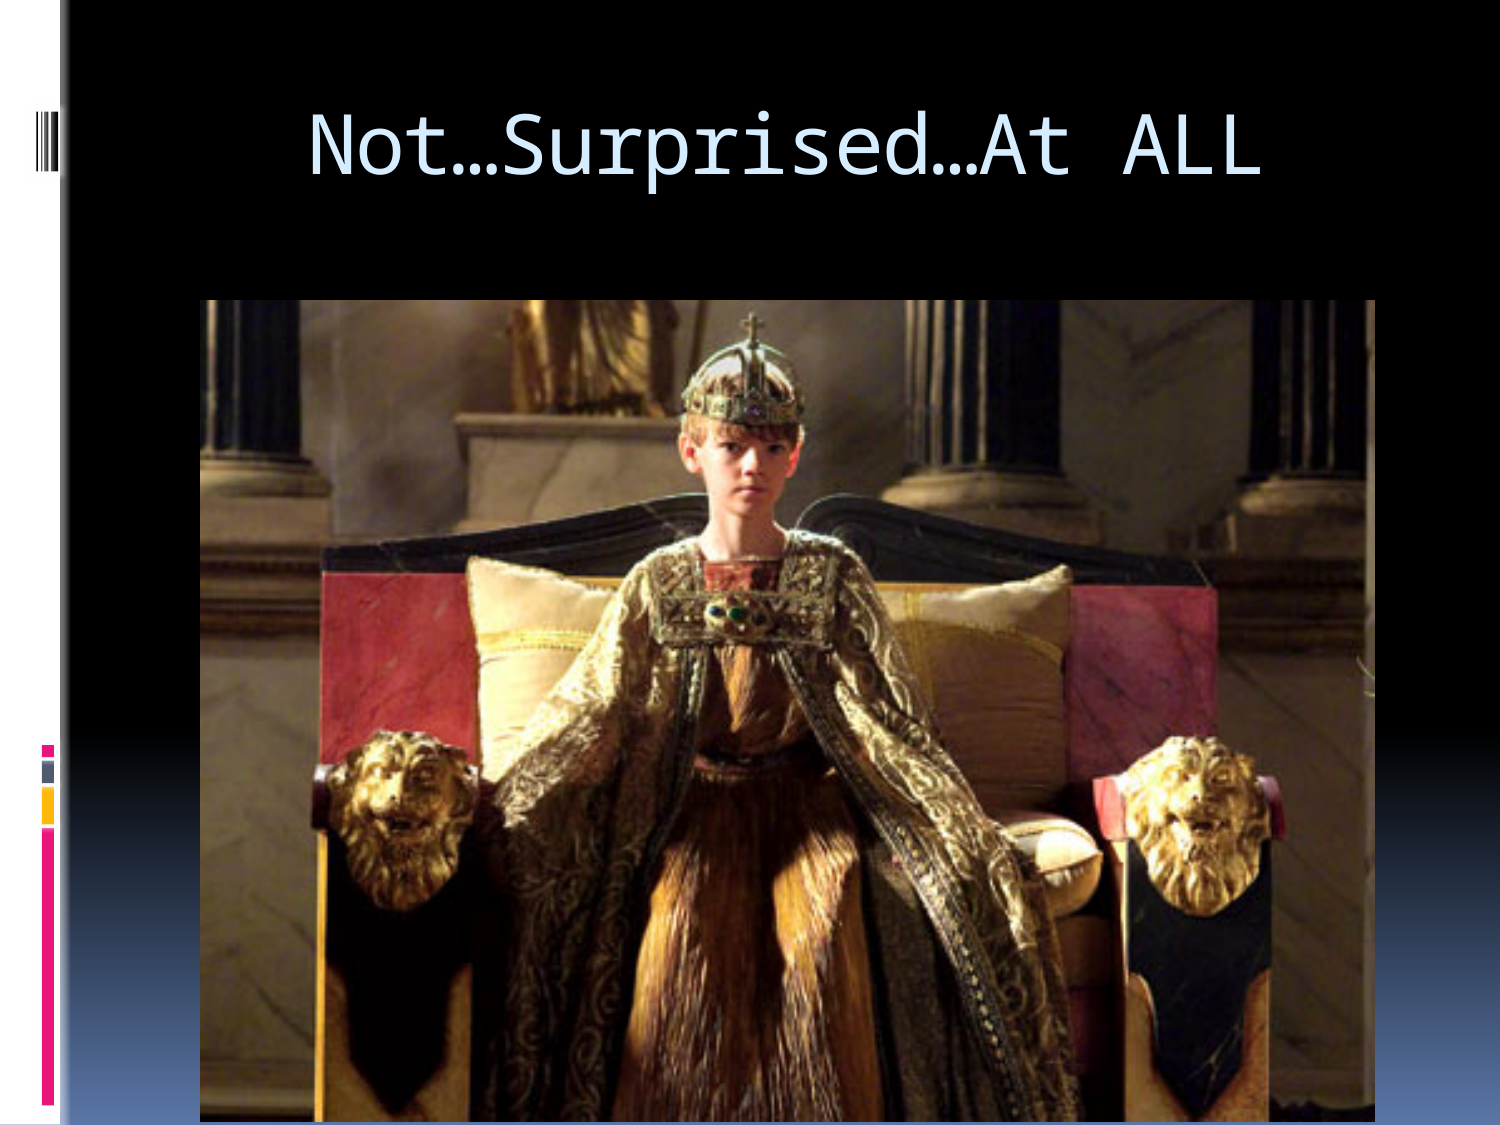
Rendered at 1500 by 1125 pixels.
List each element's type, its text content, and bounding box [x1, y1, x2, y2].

picture [199, 299, 1376, 1122]
title Not…Surprised…At ALL [150, 83, 1425, 234]
